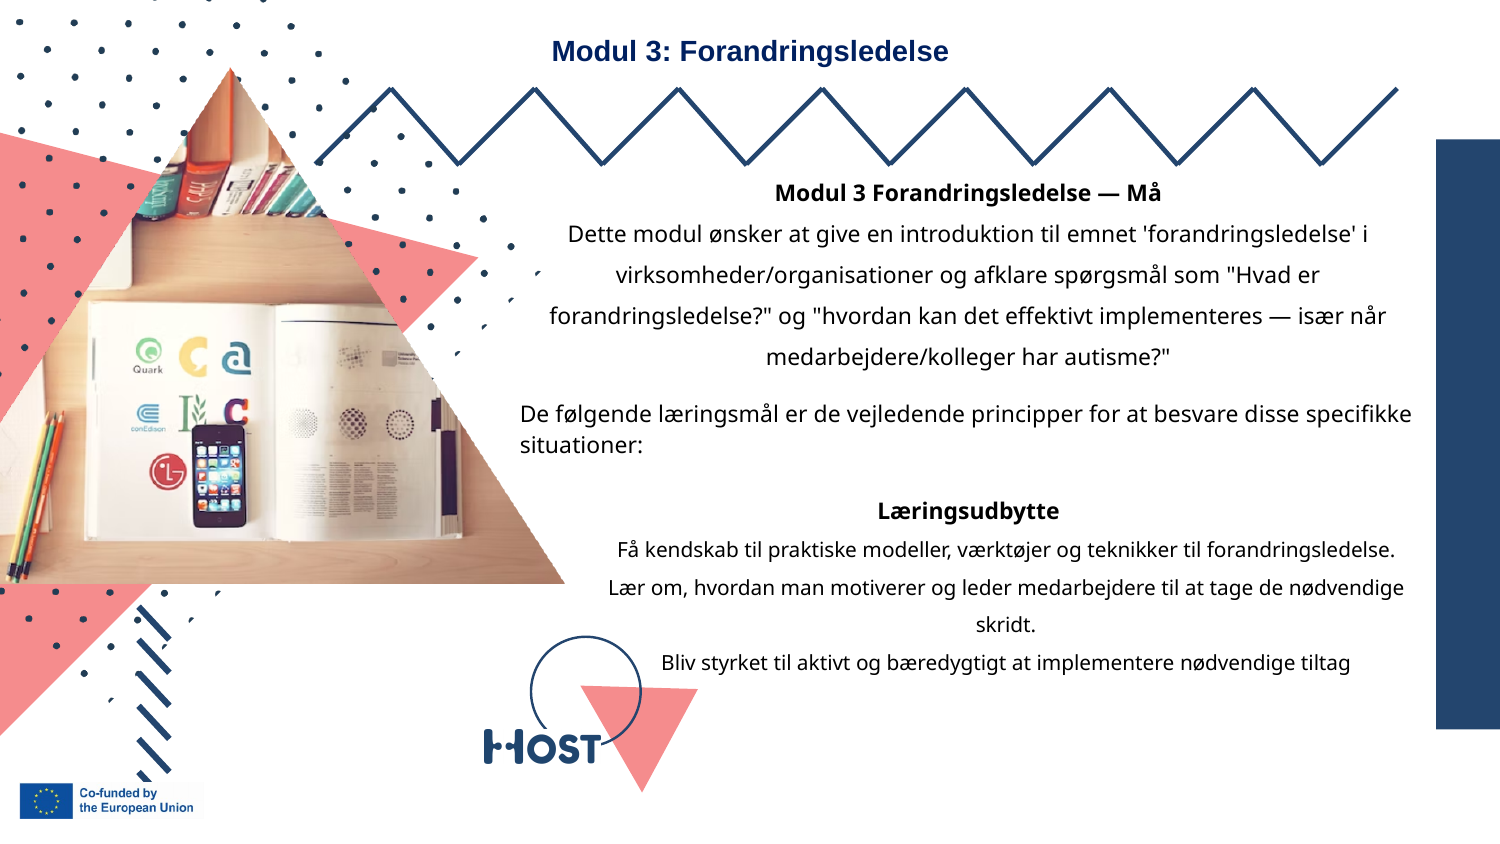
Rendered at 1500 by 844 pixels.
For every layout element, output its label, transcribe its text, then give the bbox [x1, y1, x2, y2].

picture [0, 0, 566, 718]
list Modul 3 Forandringsledelse — Må Dette modul ønsker at give en introduktion til emnet 'forandringsledelse' i virksomheder/organisationer og afklare spørgsmål som "Hvad er forandringsledelse?" og "hvordan kan det effektivt implementeres — især når medarbejdere/kolleger har autisme?" De følgende læringsmål er de vejledende principper for at besvare disse specifikke situationer: Læringsudbytte Få kendskab til praktiske modeller, værktøjer og teknikker til forandringsledelse. Lær om, hvordan man motiverer og leder medarbejdere til at tage de nødvendige skridt. Bliv styrket til aktivt og bæredygtigt at implementere nødvendige tiltag [504, 119, 1433, 819]
picture [484, 729, 504, 764]
picture [19, 781, 204, 820]
text_box Modul 3: Forandringsledelse [536, 12, 980, 70]
